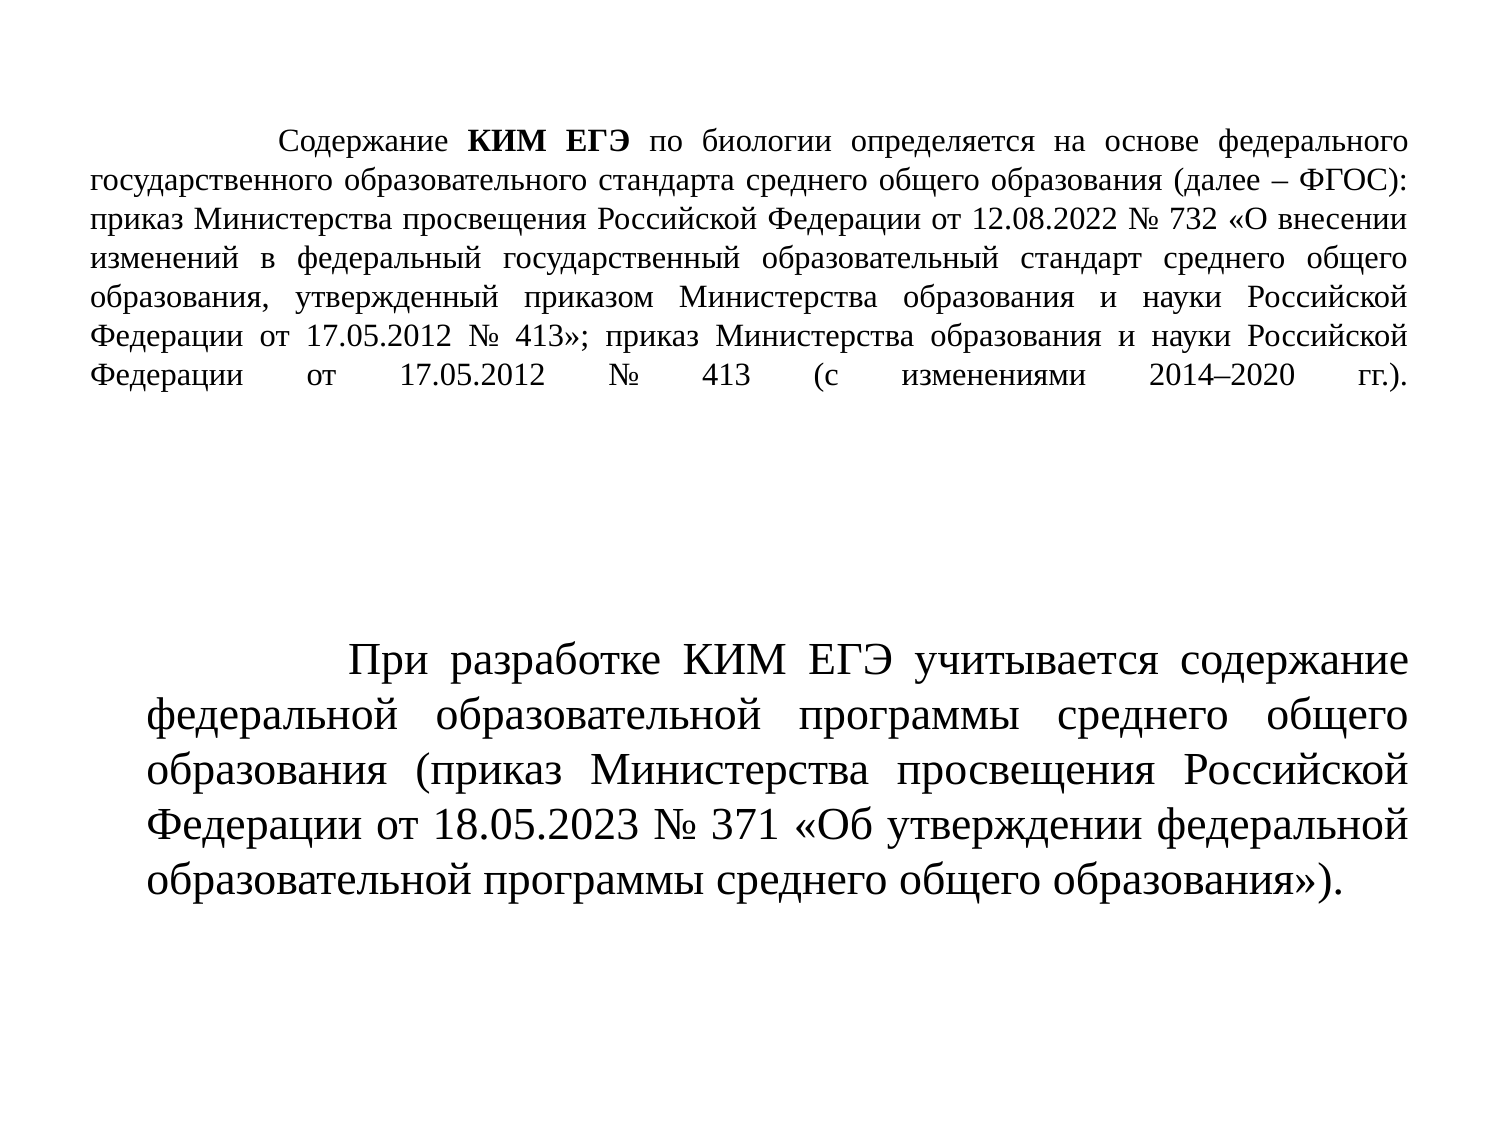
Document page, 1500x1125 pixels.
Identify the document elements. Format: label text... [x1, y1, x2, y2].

list При разработке КИМ ЕГЭ учитывается содержание федеральной образовательной программы среднего общего образования (приказ Министерства просвещения Российской Федерации от 18.05.2023 № 371 «Об утверждении федеральной образовательной программы среднего общего образования»). [75, 621, 1425, 1005]
title Содержание КИМ ЕГЭ по биологии определяется на основе федерального государственного образовательного стандарта среднего общего образования (далее – ФГОС): приказ Министерства просвещения Российской Федерации от 12.08.2022 № 732 «О внесении изменений в федеральный государственный образовательный стандарт среднего общего образования, утвержденный приказом Министерства образования и науки Российской Федерации от 17.05.2012 № 413»; приказ Министерства образования и науки Российской Федерации от 17.05.2012 № 413 (с изменениями 2014–2020 гг.). [75, 30, 1425, 480]
